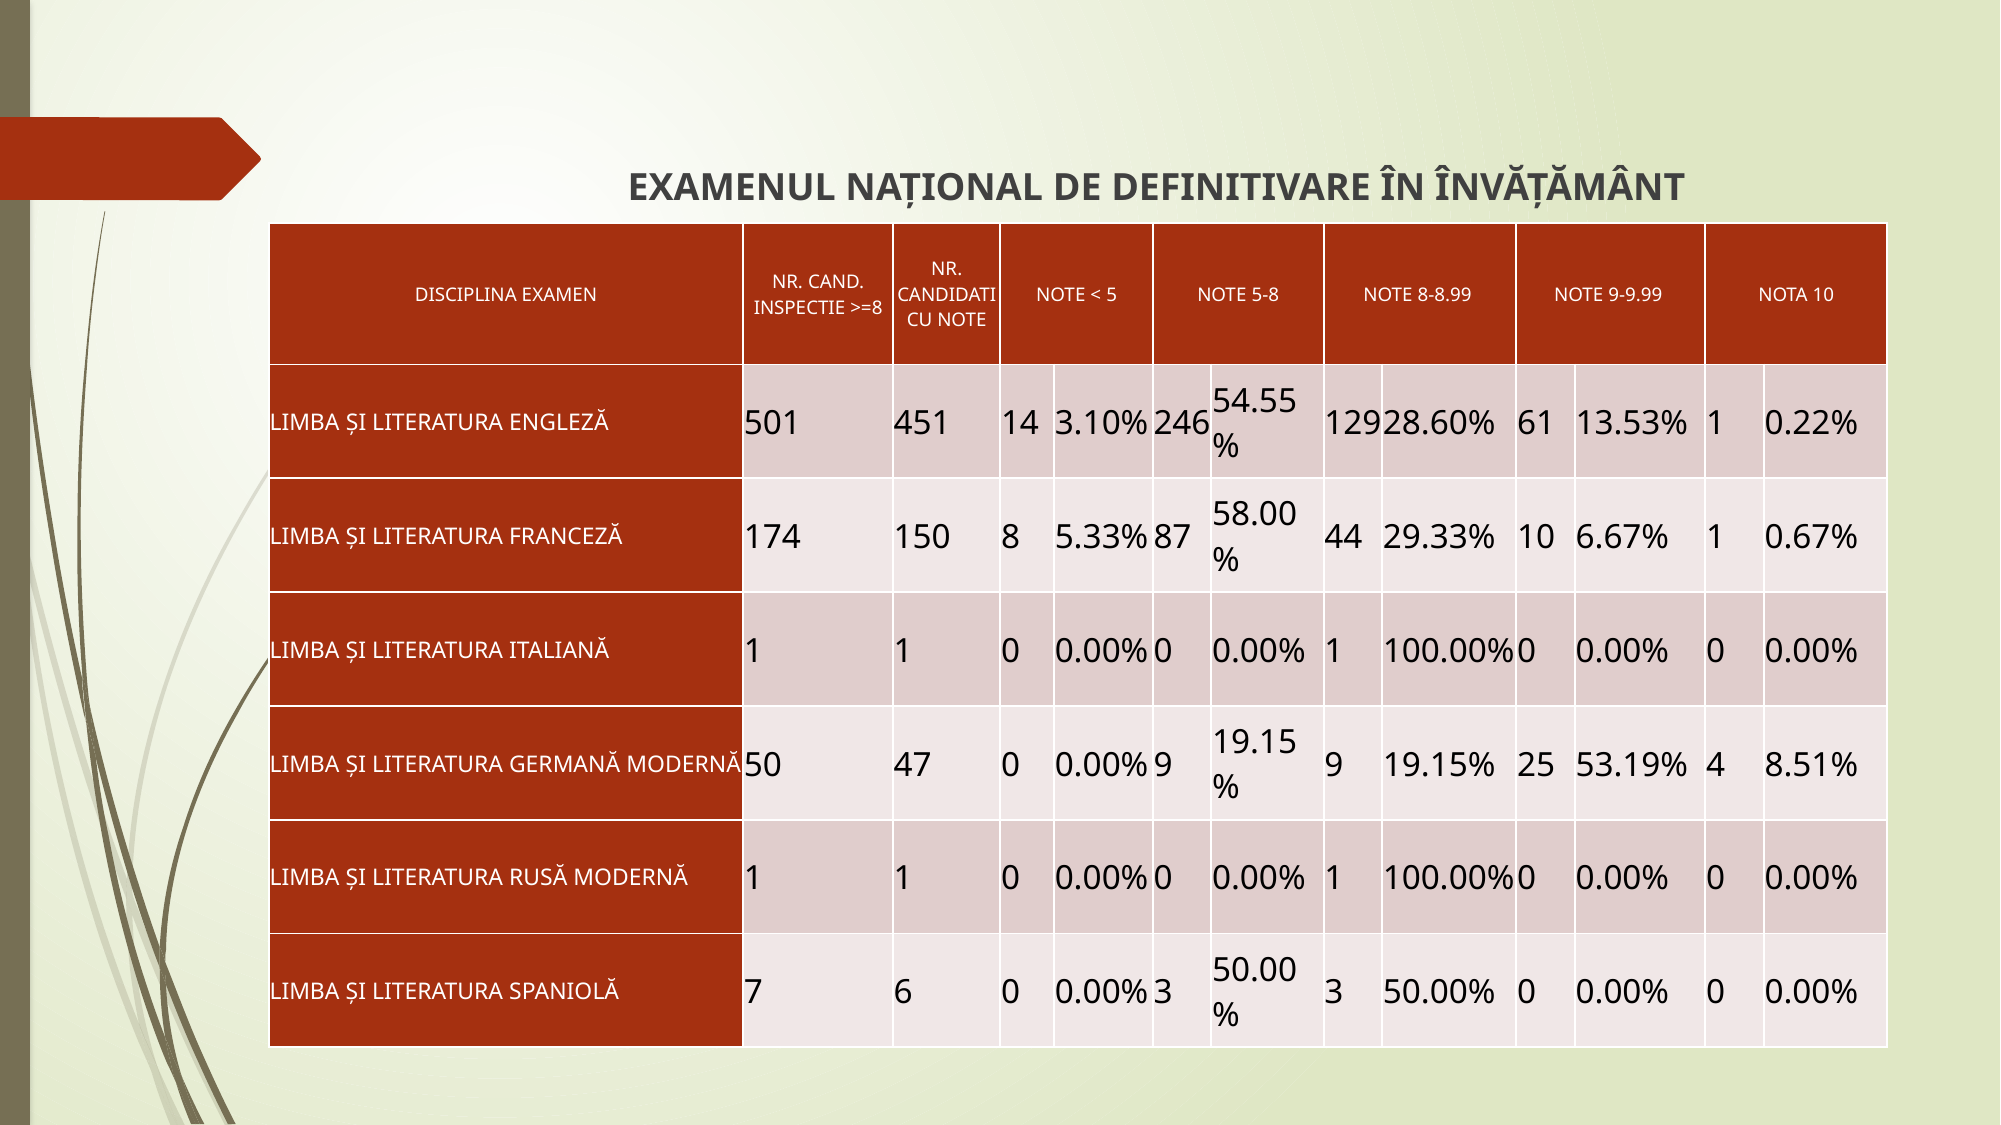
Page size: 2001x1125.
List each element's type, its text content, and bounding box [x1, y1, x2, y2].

table_cell 61 [1517, 365, 1574, 477]
table_cell 1 [894, 593, 999, 705]
table_cell 9 [1325, 707, 1381, 819]
table_cell 3.10% [1055, 365, 1152, 477]
table_cell 100.00% [1383, 821, 1515, 933]
table_cell 0.00% [1055, 821, 1152, 933]
table_cell 5.33% [1055, 479, 1152, 591]
table_cell LIMBA ȘI LITERATURA FRANCEZĂ [270, 479, 742, 591]
table_cell LIMBA ȘI LITERATURA GERMANĂ MODERNĂ [270, 707, 742, 819]
table_cell 451 [894, 365, 999, 477]
table_cell 0.00% [1055, 934, 1152, 1046]
table_cell 0.00% [1765, 821, 1886, 933]
table_cell 0.00% [1765, 593, 1886, 705]
table_cell 0.00% [1765, 934, 1886, 1046]
table_cell 1 [1325, 821, 1381, 933]
table_cell 50.00% [1383, 934, 1515, 1046]
table_cell 8 [1001, 479, 1053, 591]
table_cell 6 [894, 934, 999, 1046]
table_cell 100.00% [1383, 593, 1515, 705]
table_cell 1 [744, 821, 892, 933]
table_cell 19.15% [1383, 707, 1515, 819]
table_cell 87 [1154, 479, 1210, 591]
table_header NR. CANDIDATI CU NOTE [894, 224, 999, 364]
table_cell 0 [1001, 934, 1053, 1046]
table_cell 47 [894, 707, 999, 819]
table_cell 53.19% [1576, 707, 1704, 819]
table_cell 7 [744, 934, 892, 1046]
table_cell 13.53% [1576, 365, 1704, 477]
table_cell 174 [744, 479, 892, 591]
table_cell 54.55% [1212, 365, 1323, 477]
table_cell 0.22% [1765, 365, 1886, 477]
table_cell 0 [1001, 707, 1053, 819]
table_cell 0.00% [1576, 593, 1704, 705]
table_cell 0 [1706, 821, 1763, 933]
table_cell LIMBA ȘI LITERATURA SPANIOLĂ [270, 934, 742, 1046]
table_cell 0.00% [1576, 821, 1704, 933]
table_cell 19.15% [1212, 707, 1323, 819]
table_cell 50 [744, 707, 892, 819]
table_cell 0 [1154, 593, 1210, 705]
table_cell 0.67% [1765, 479, 1886, 591]
table_header NOTE 8-8.99 [1325, 224, 1515, 364]
table_cell 0.00% [1212, 593, 1323, 705]
table_header NOTA 10 [1706, 224, 1886, 364]
table_cell 58.00% [1212, 479, 1323, 591]
table_cell 1 [744, 593, 892, 705]
table_cell 44 [1325, 479, 1381, 591]
table_cell 1 [894, 821, 999, 933]
table_header NOTE < 5 [1001, 224, 1152, 364]
table_cell LIMBA ȘI LITERATURA ITALIANĂ [270, 593, 742, 705]
table_cell 14 [1001, 365, 1053, 477]
table_cell 6.67% [1576, 479, 1704, 591]
table_cell 50.00% [1212, 934, 1323, 1046]
table_cell LIMBA ȘI LITERATURA ENGLEZĂ [270, 365, 742, 477]
table_cell 0 [1001, 593, 1053, 705]
table_cell 0 [1154, 821, 1210, 933]
table_cell 28.60% [1383, 365, 1515, 477]
table_cell 150 [894, 479, 999, 591]
table_cell 0.00% [1212, 821, 1323, 933]
table_header NOTE 5-8 [1154, 224, 1323, 364]
table_cell 4 [1706, 707, 1763, 819]
table_cell 0 [1517, 821, 1574, 933]
table_header DISCIPLINA EXAMEN [270, 224, 742, 364]
table_header NOTE 9-9.99 [1517, 224, 1704, 364]
table_header NR. CAND. INSPECTIE >=8 [744, 224, 892, 364]
table_cell 0.00% [1576, 934, 1704, 1046]
table_cell 0.00% [1055, 707, 1152, 819]
table_cell 25 [1517, 707, 1574, 819]
table_cell 1 [1325, 593, 1381, 705]
table_cell 0 [1706, 593, 1763, 705]
table_cell 29.33% [1383, 479, 1515, 591]
table_cell 0 [1517, 593, 1574, 705]
table_cell 0 [1517, 934, 1574, 1046]
table_cell 1 [1706, 365, 1763, 477]
table_cell 246 [1154, 365, 1210, 477]
table_cell 0 [1001, 821, 1053, 933]
table_cell 0 [1706, 934, 1763, 1046]
table_cell 129 [1325, 365, 1381, 477]
table_cell 501 [744, 365, 892, 477]
table_cell 10 [1517, 479, 1574, 591]
table_cell 1 [1706, 479, 1763, 591]
table_cell 3 [1325, 934, 1381, 1046]
list EXAMENUL NAŢIONAL DE DEFINITIVARE ÎN ÎNVĂŢĂMÂNT [425, 155, 1888, 222]
table_cell 9 [1154, 707, 1210, 819]
table_cell 8.51% [1765, 707, 1886, 819]
table_cell LIMBA ȘI LITERATURA RUSĂ MODERNĂ [270, 821, 742, 933]
table_cell 3 [1154, 934, 1210, 1046]
table_cell 0.00% [1055, 593, 1152, 705]
